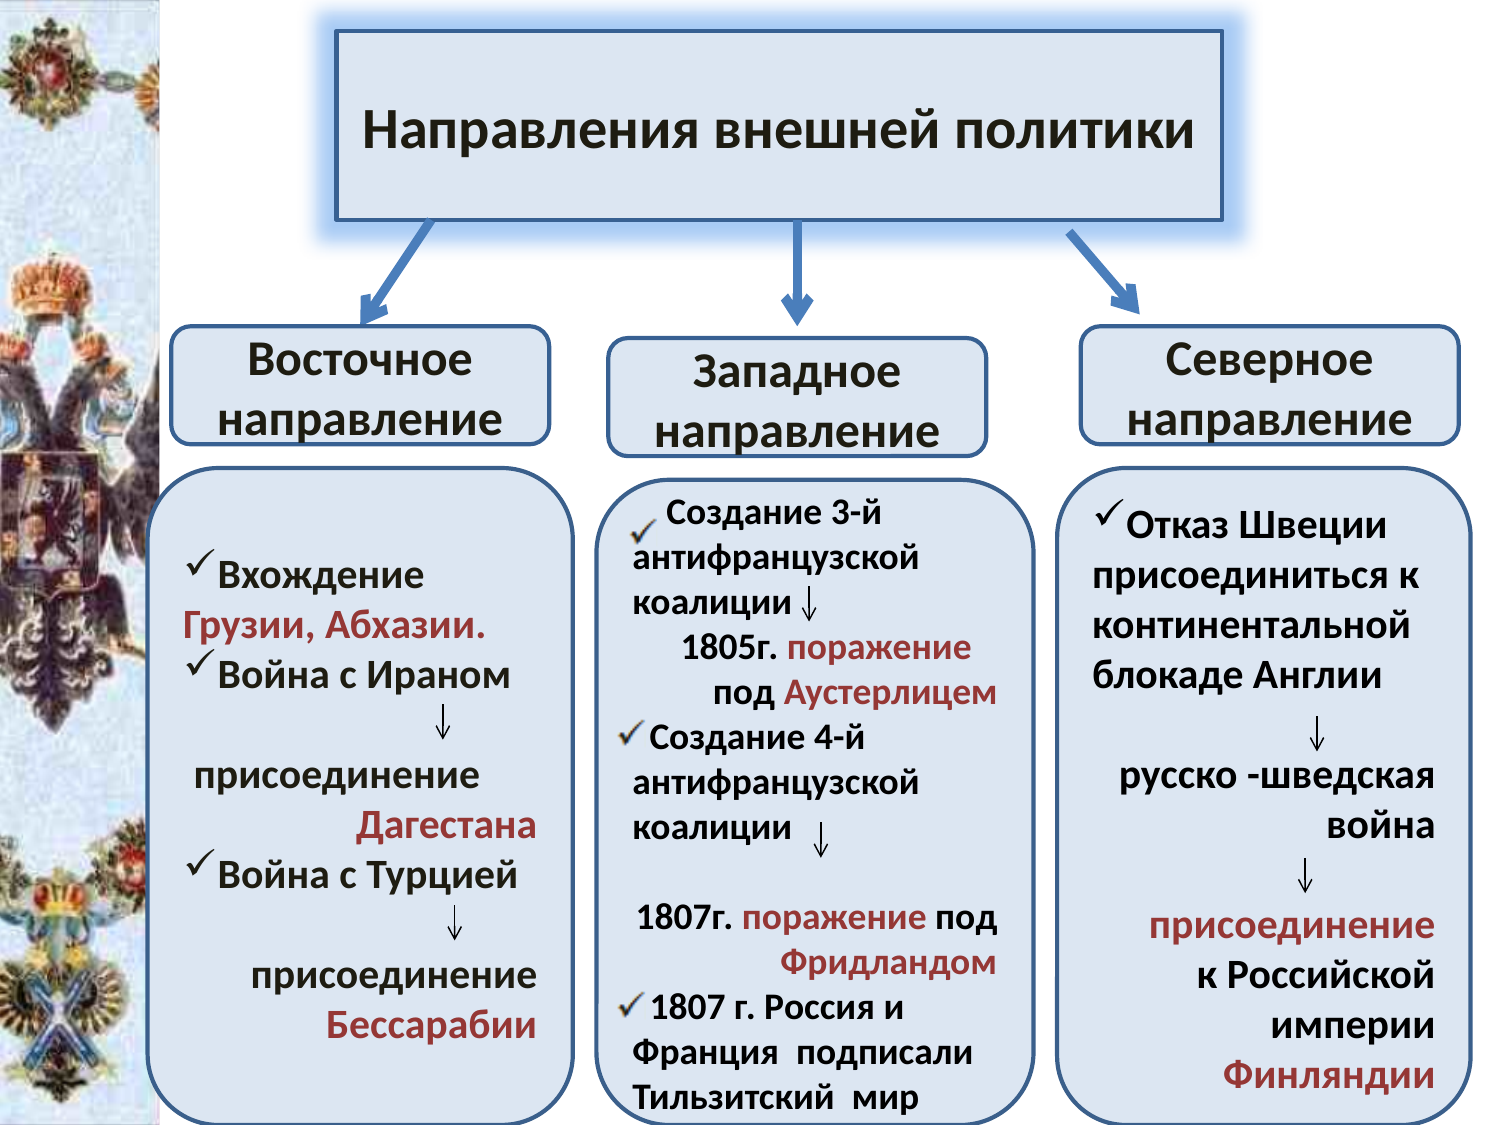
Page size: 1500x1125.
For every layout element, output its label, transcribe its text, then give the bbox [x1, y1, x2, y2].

text_box Северное направление [1078, 324, 1461, 447]
picture [608, 703, 646, 748]
picture [619, 503, 658, 547]
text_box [1068, 231, 1140, 315]
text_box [359, 219, 432, 327]
text_box Восточное направление [169, 324, 552, 447]
text_box Отказ Швеции присоединиться к континентальной блокаде Англии русско -шведская война присоединение к Российской империи Финляндии [1054, 465, 1473, 1125]
text_box Вхождение Грузии, Абхазии. Война с Ираном присоединение Дагестана Война с Турцией присоединение Бессарабии [163, 465, 575, 1125]
picture [0, 0, 160, 1125]
picture [608, 975, 646, 1020]
text_box Направления внешней политики [334, 29, 1224, 222]
text_box Создание 3-й антифранцузской коалиции 1805г. поражение под Аустерлицем Создание 4-й антифранцузской коалиции 1807г. поражение под Фридландом 1807 г. Россия и Франция подписали Тильзитский мир [594, 477, 1036, 1125]
text_box Западное направление [606, 335, 989, 459]
